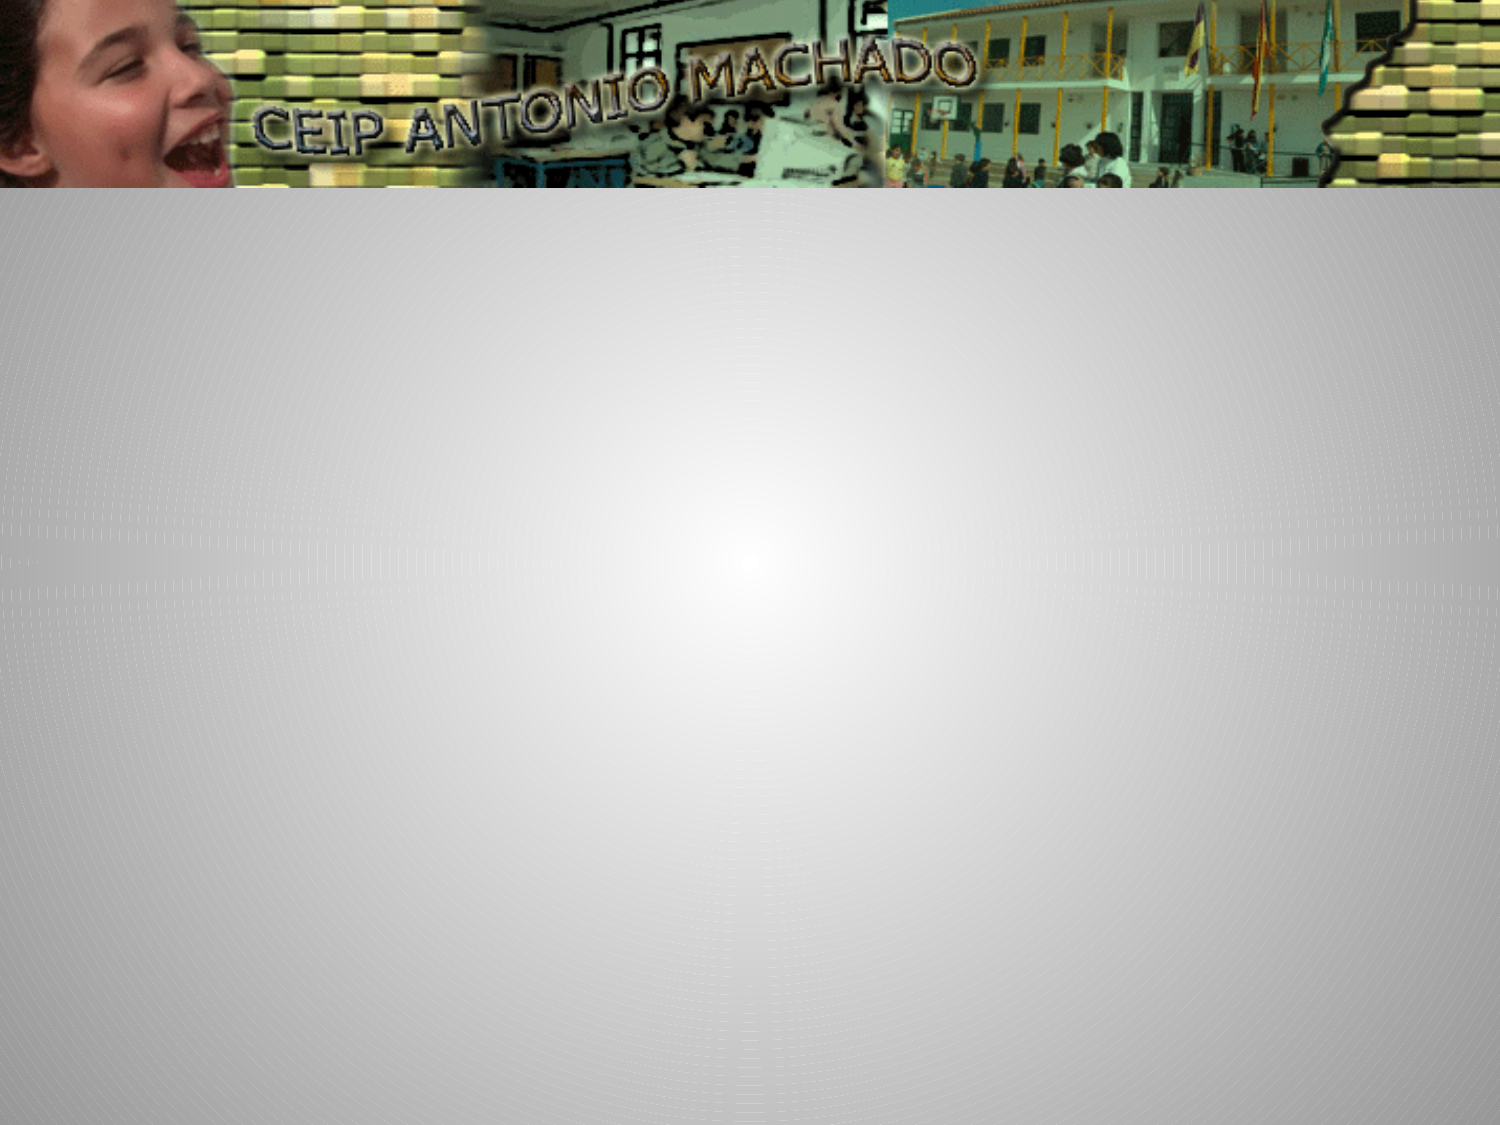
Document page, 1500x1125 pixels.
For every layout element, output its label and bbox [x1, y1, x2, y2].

list [0, 0, 1500, 188]
